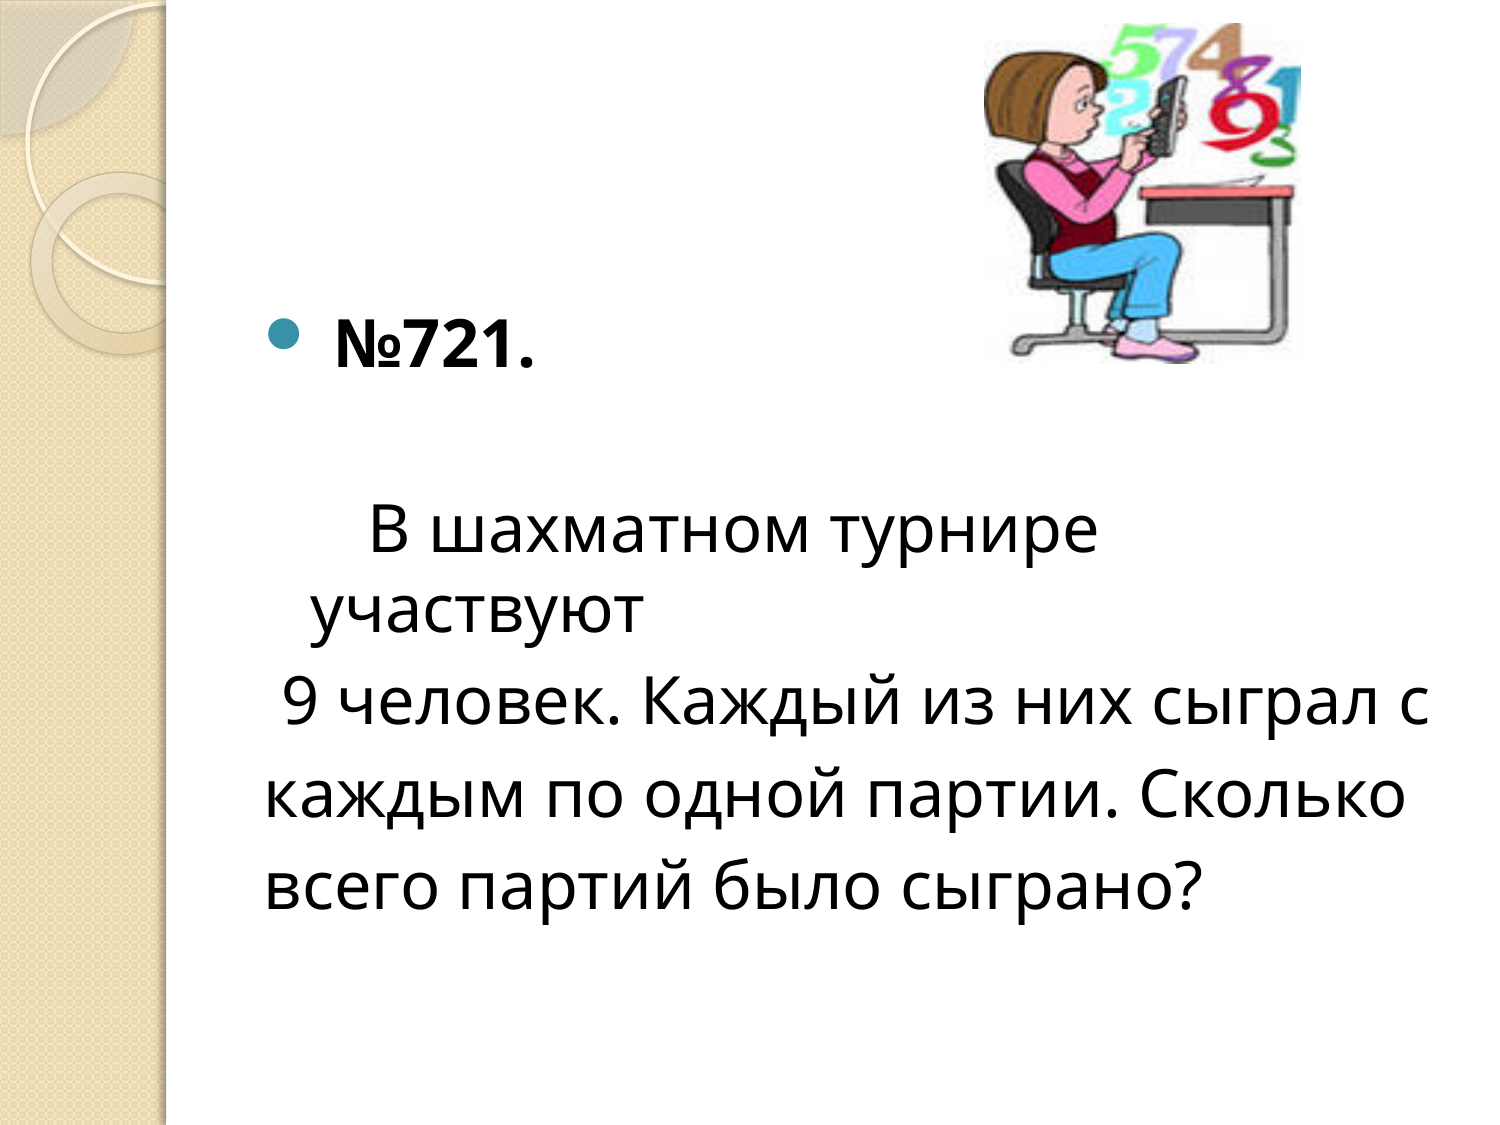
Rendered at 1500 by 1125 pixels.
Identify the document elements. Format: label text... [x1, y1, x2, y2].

list №721. В шахматном турнире участвуют 9 человек. Каждый из них сыграл с каждым по одной партии. Сколько всего партий было сыграно? [235, 292, 1466, 1026]
picture [984, 23, 1301, 364]
